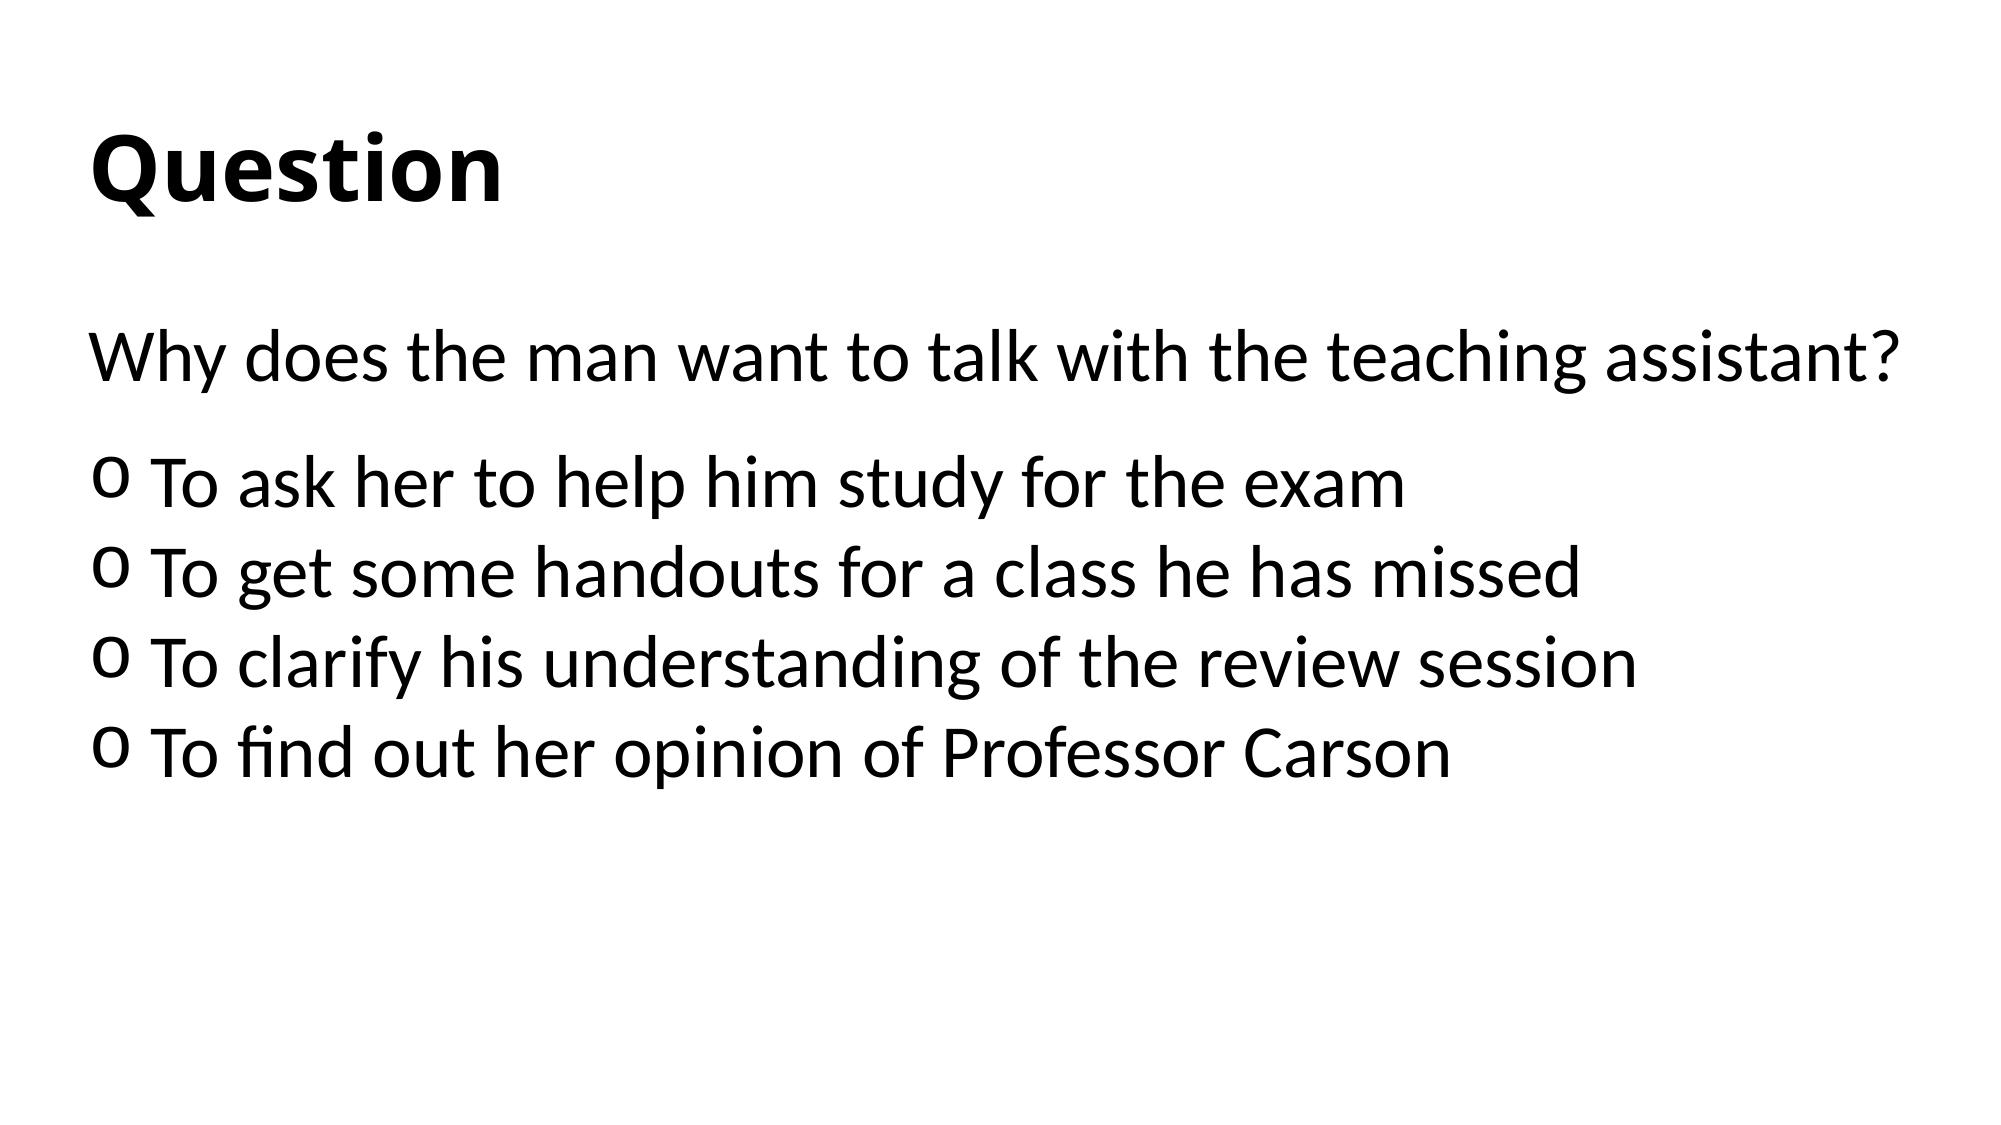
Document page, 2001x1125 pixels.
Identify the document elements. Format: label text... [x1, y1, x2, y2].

title Question [73, 62, 1869, 280]
list Why does the man want to talk with the teaching assistant? To ask her to help him study for the exam To get some handouts for a class he has missed To clarify his understanding of the review session To find out her opinion of Professor Carson [73, 299, 1940, 1014]
